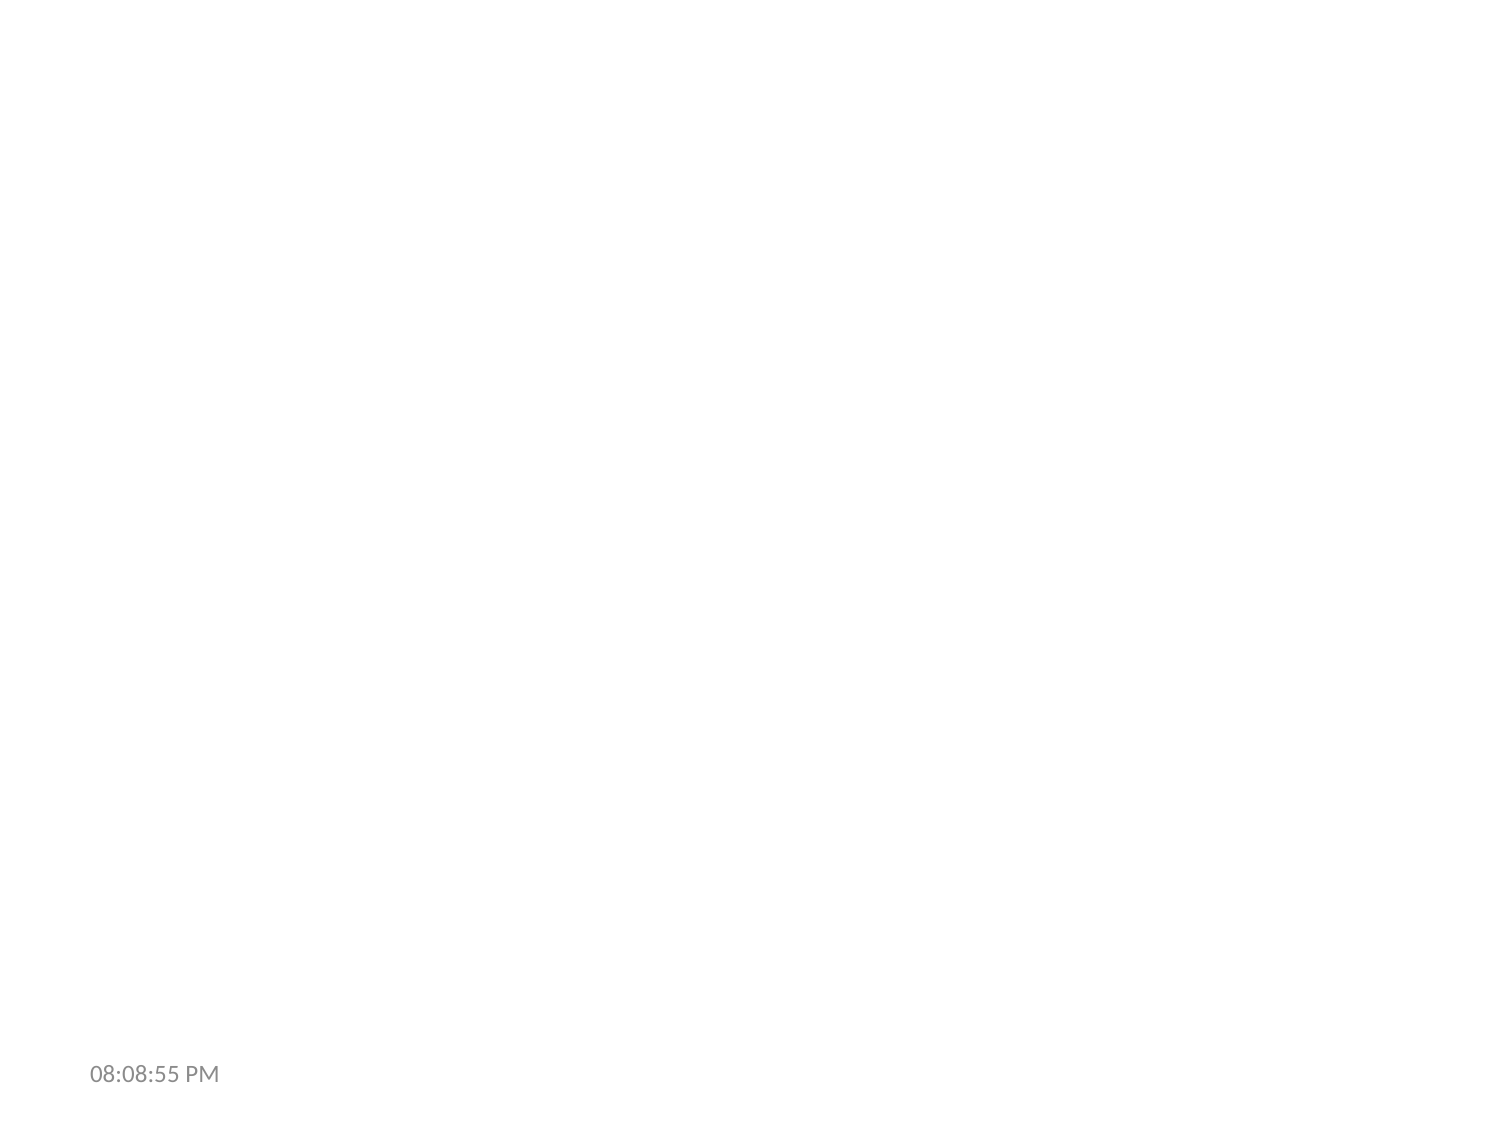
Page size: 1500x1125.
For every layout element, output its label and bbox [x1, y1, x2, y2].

slide_number [75, 1042, 425, 1103]
